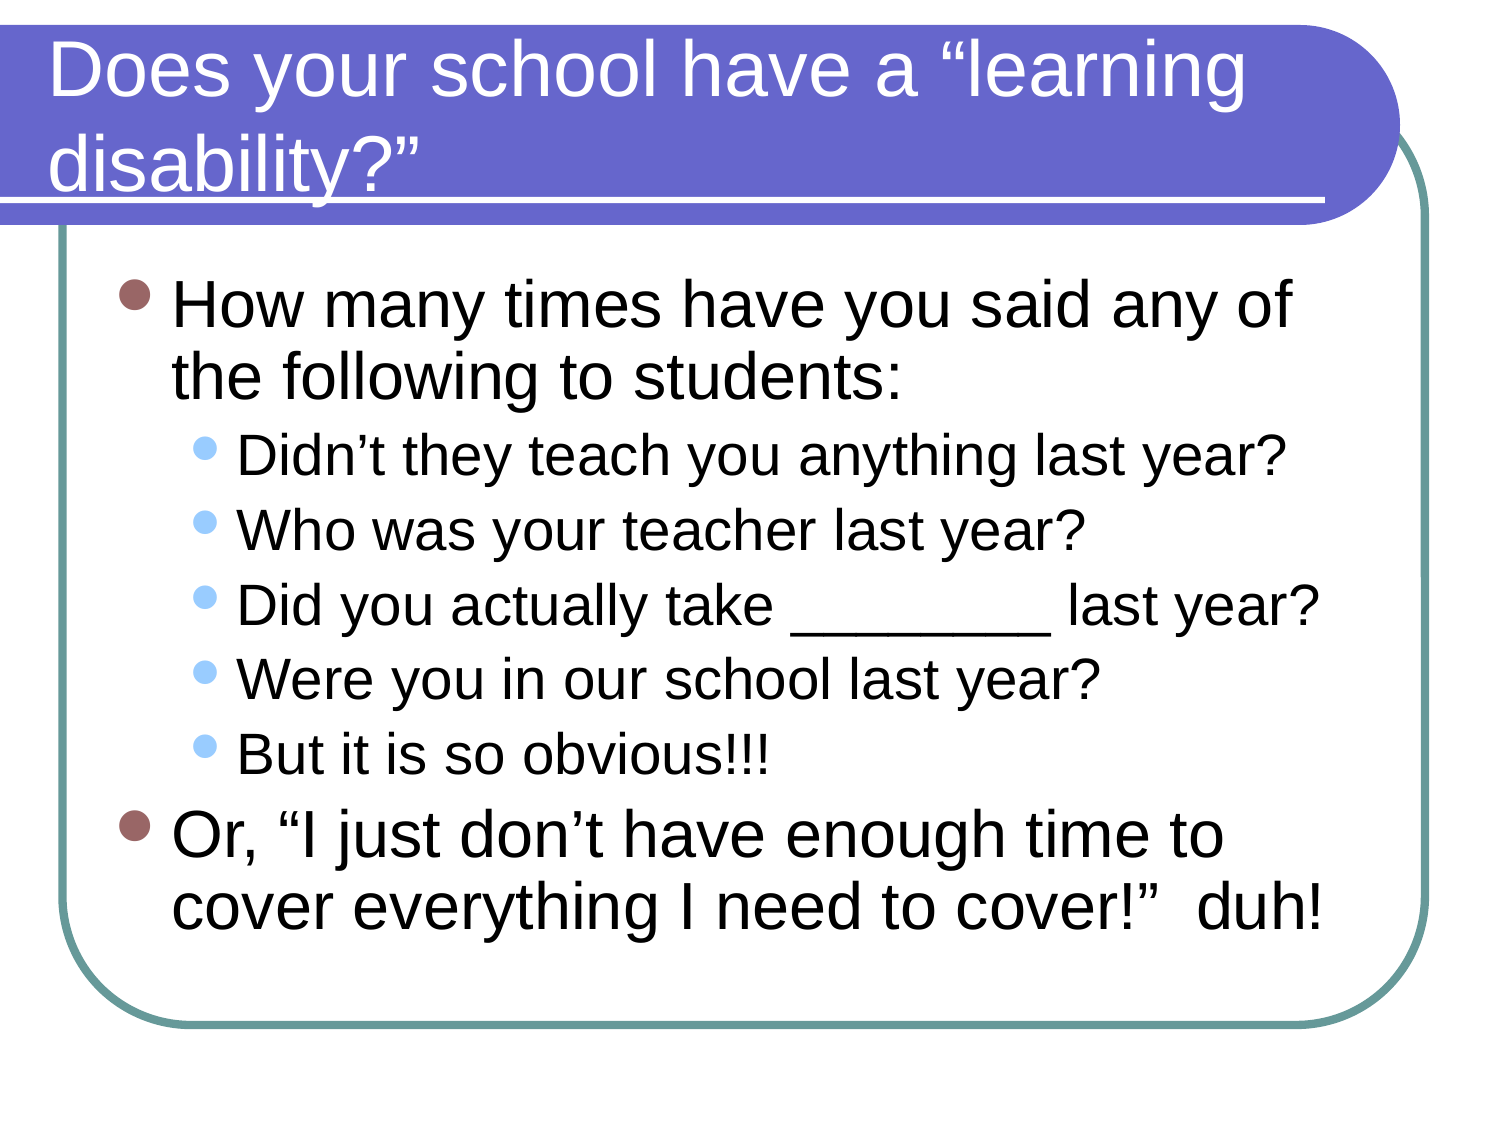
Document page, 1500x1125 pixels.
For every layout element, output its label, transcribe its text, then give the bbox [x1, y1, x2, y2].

title Does your school have a “learning disability?” [31, 37, 1348, 188]
list How many times have you said any of the following to students: Didn’t they teach you anything last year? Who was your teacher last year? Did you actually take ________ last year? Were you in our school last year? But it is so obvious!!! Or, “I just don’t have enough time to cover everything I need to cover!” duh! [99, 262, 1401, 988]
